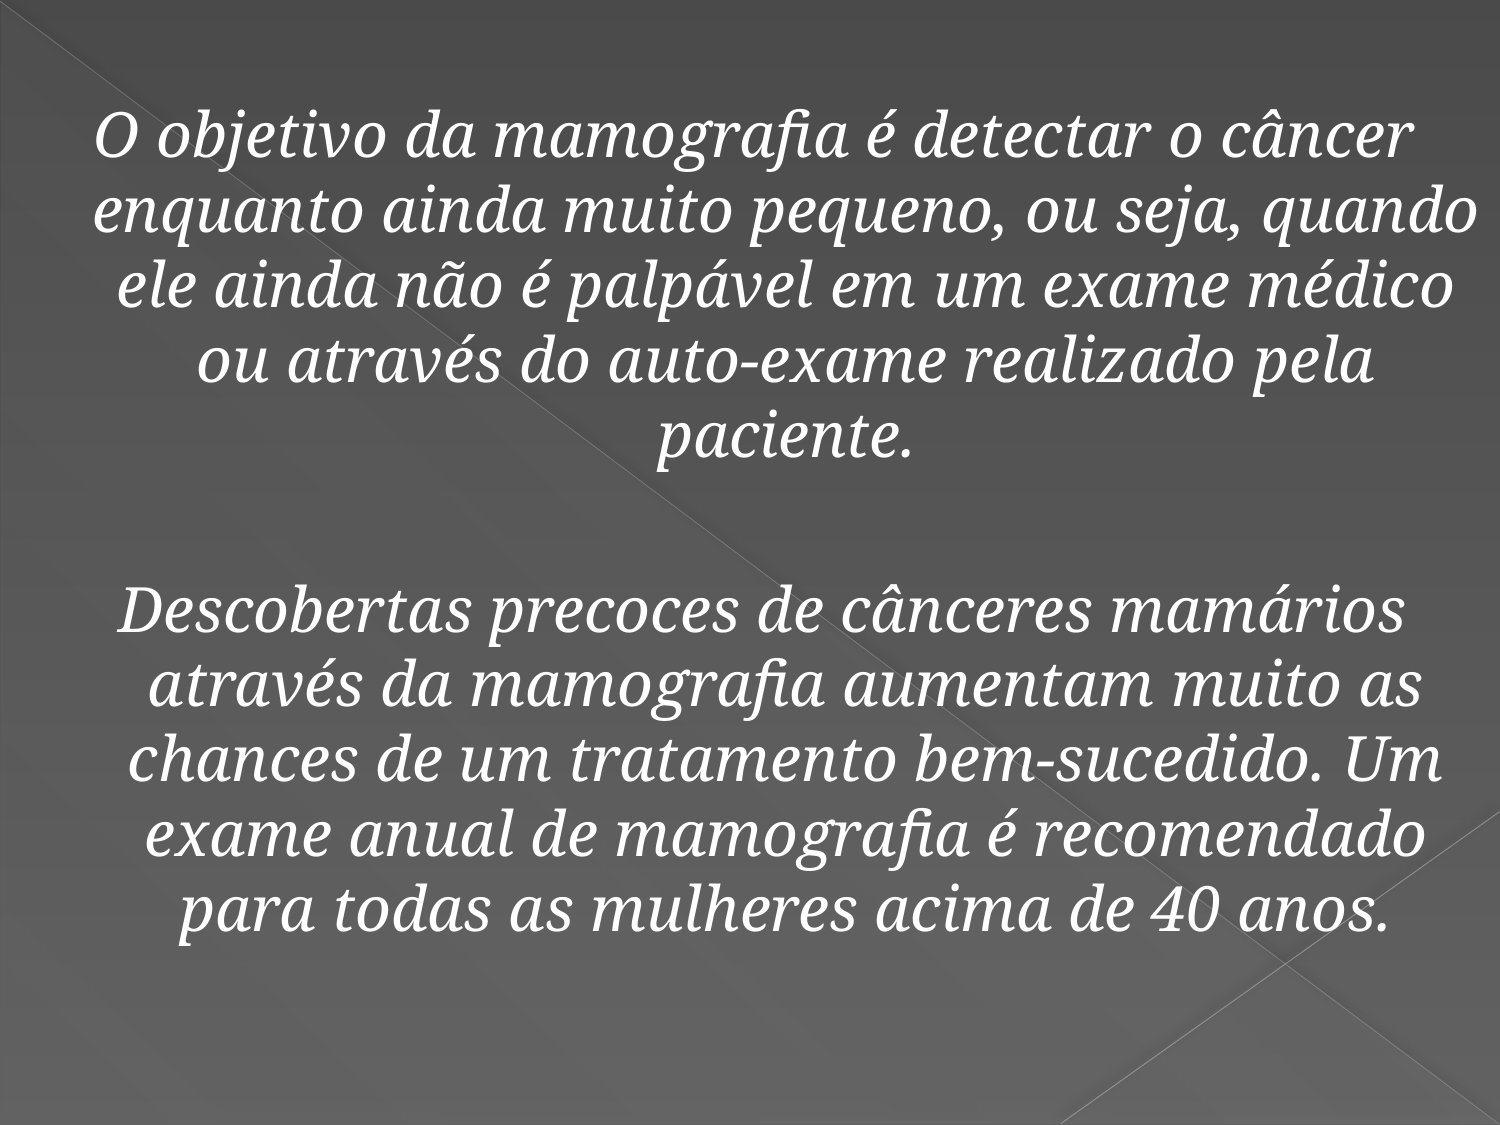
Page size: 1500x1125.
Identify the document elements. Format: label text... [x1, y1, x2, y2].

list O objetivo da mamografia é detectar o câncer enquanto ainda muito pequeno, ou seja, quando ele ainda não é palpável em um exame médico ou através do auto-exame realizado pela paciente. Descobertas precoces de cânceres mamários através da mamografia aumentam muito as chances de um tratamento bem-sucedido. Um exame anual de mamografia é recomendado para todas as mulheres acima de 40 anos. [0, 0, 1500, 1125]
